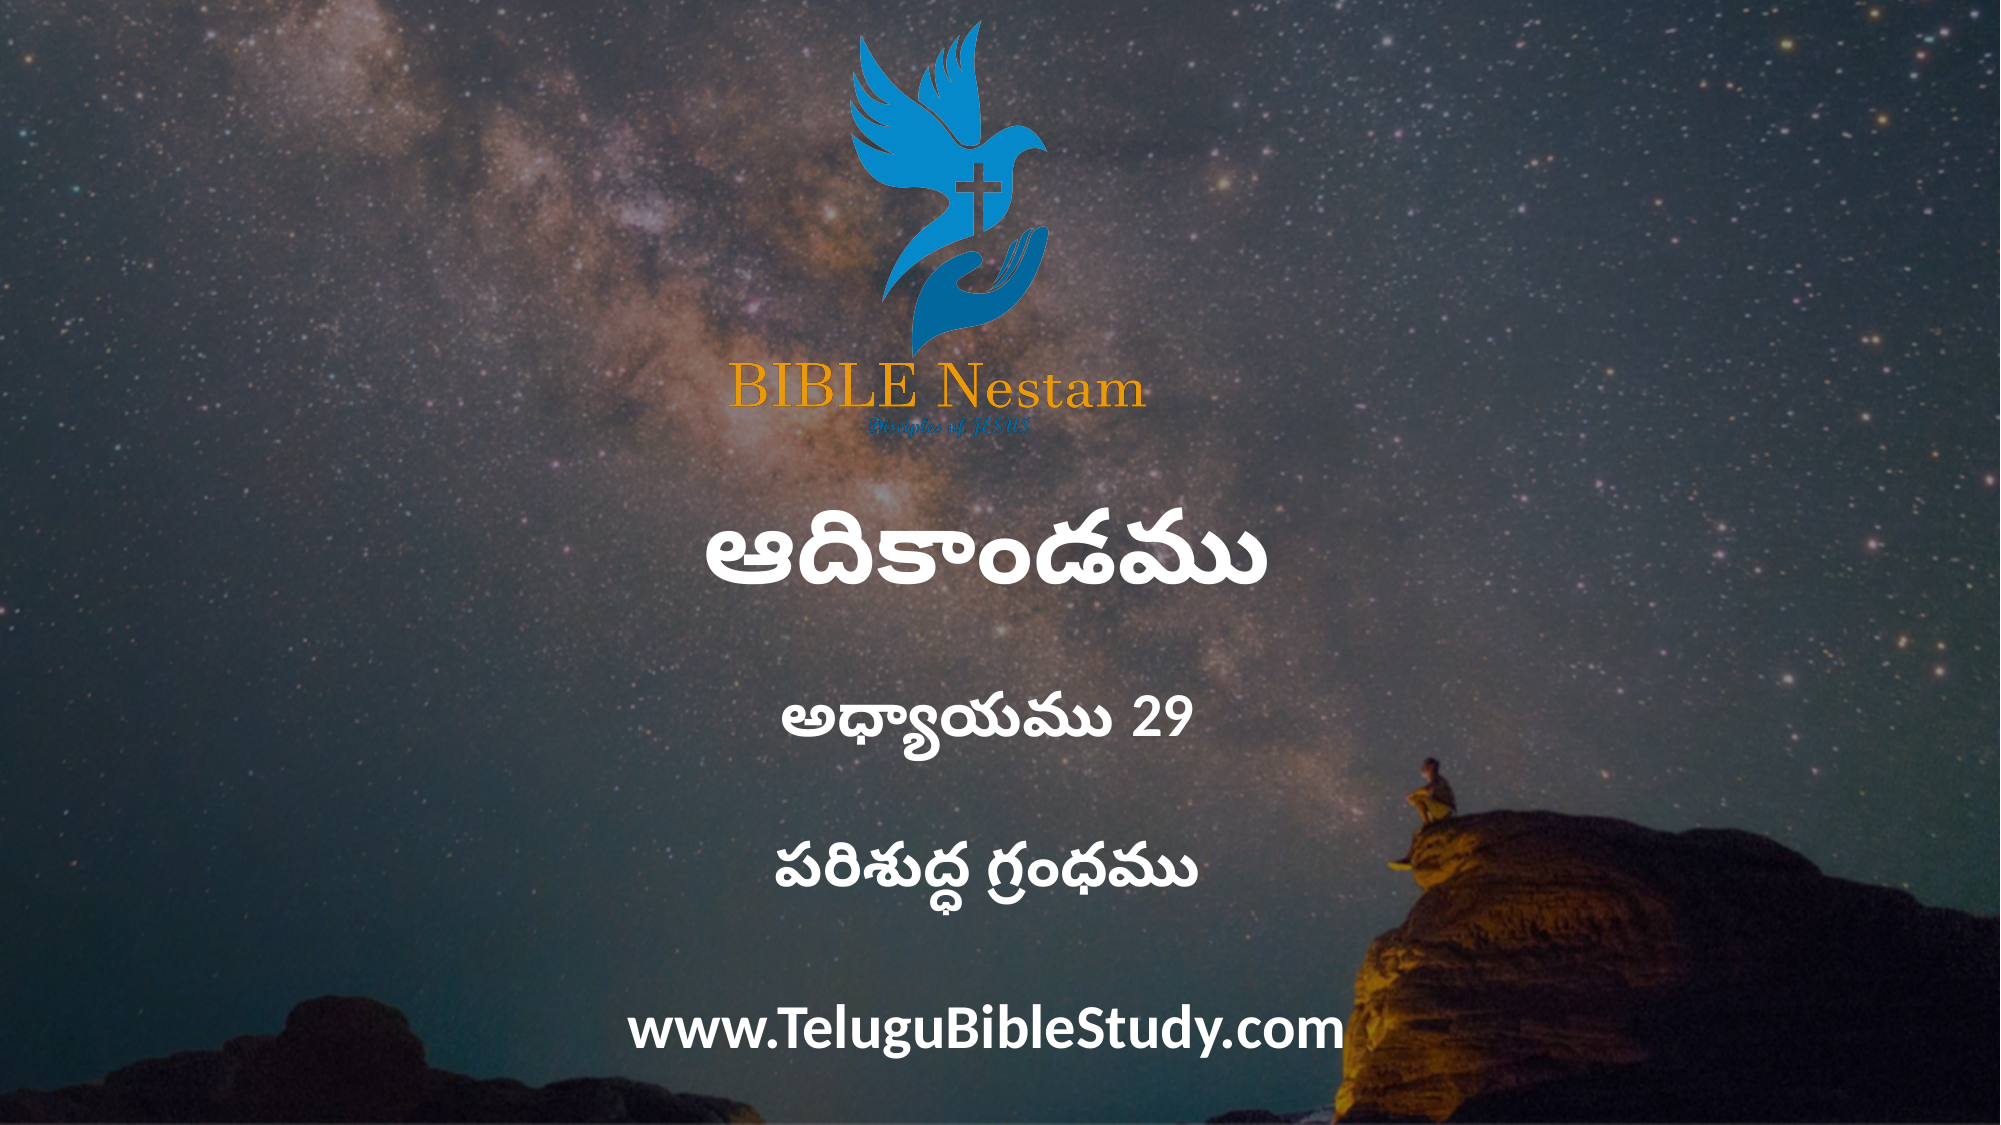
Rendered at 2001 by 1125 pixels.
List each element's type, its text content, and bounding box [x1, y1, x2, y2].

subtitle అధ్యాయము 29 పరిశుద్ధ గ్రంధము www.TeluguBibleStudy.com [50, 666, 1925, 1084]
picture [0, 0, 2000, 1125]
title ఆదికాండము [50, 437, 1925, 646]
